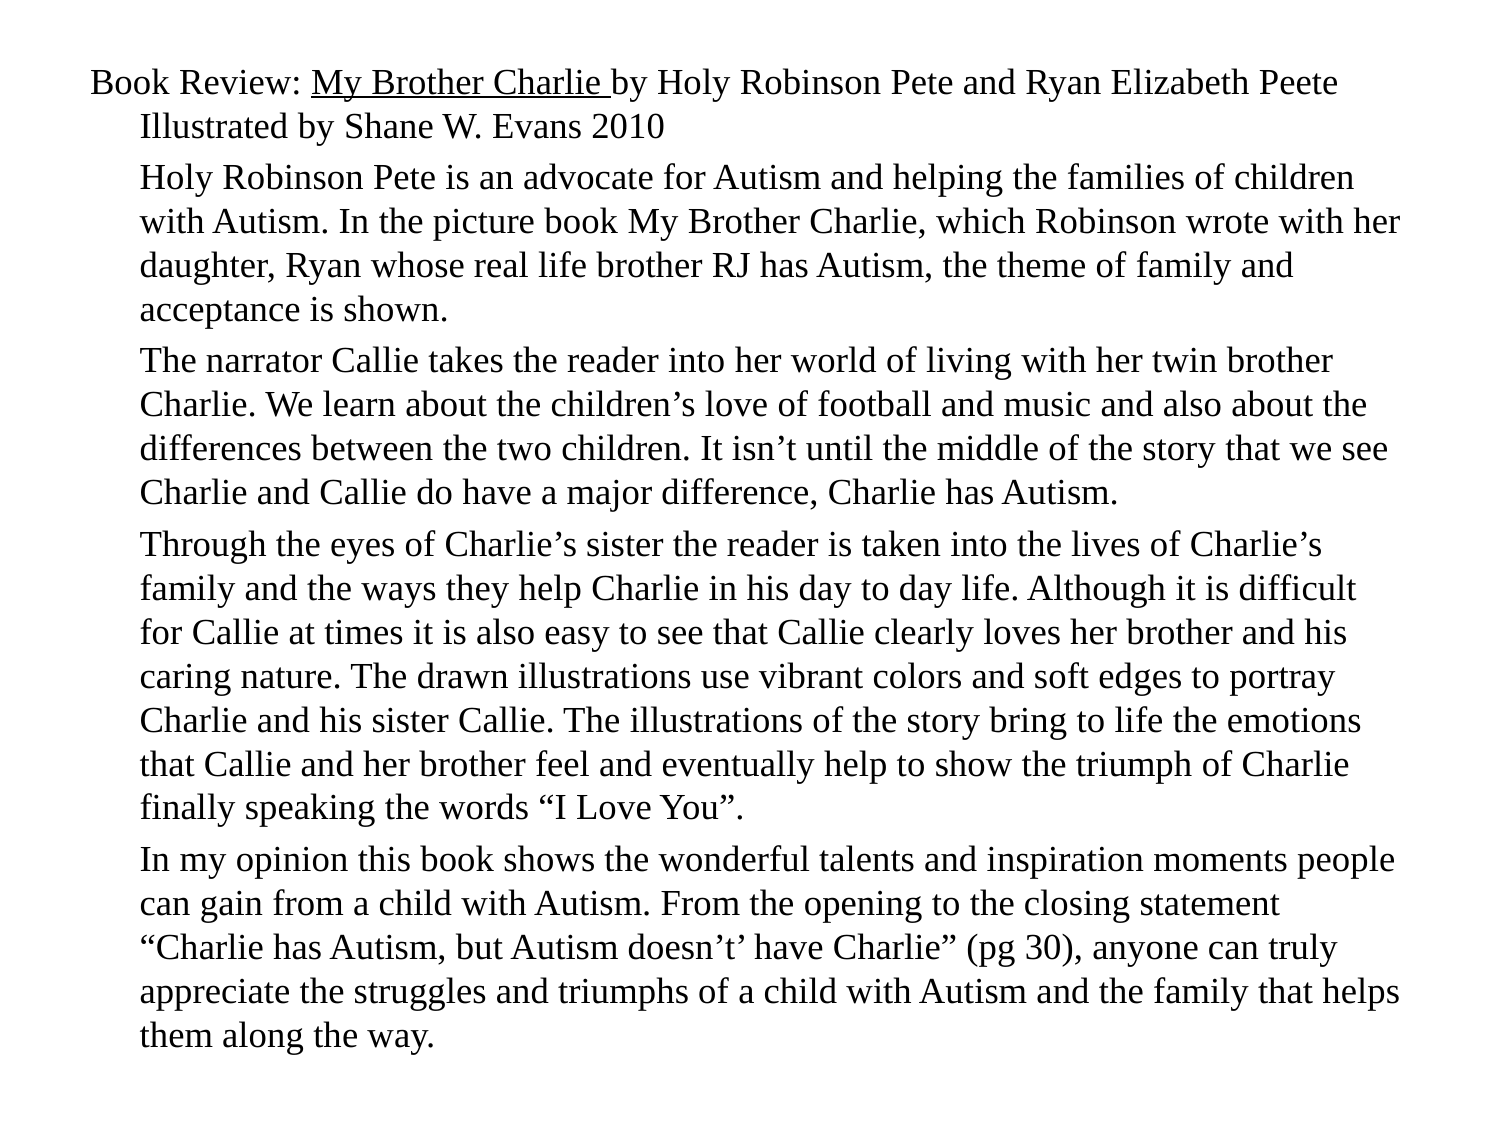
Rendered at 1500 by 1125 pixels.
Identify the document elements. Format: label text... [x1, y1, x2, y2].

list Book Review: My Brother Charlie by Holy Robinson Pete and Ryan Elizabeth Peete Illustrated by Shane W. Evans 2010 Holy Robinson Pete is an advocate for Autism and helping the families of children with Autism. In the picture book My Brother Charlie, which Robinson wrote with her daughter, Ryan whose real life brother RJ has Autism, the theme of family and acceptance is shown. The narrator Callie takes the reader into her world of living with her twin brother Charlie. We learn about the children’s love of football and music and also about the differences between the two children. It isn’t until the middle of the story that we see Charlie and Callie do have a major difference, Charlie has Autism. Through the eyes of Charlie’s sister the reader is taken into the lives of Charlie’s family and the ways they help Charlie in his day to day life. Although it is difficult for Callie at times it is also easy to see that Callie clearly loves her brother and his caring nature. The drawn illustrations use vibrant colors and soft edges to portray Charlie and his sister Callie. The illustrations of the story bring to life the emotions that Callie and her brother feel and eventually help to show the triumph of Charlie finally speaking the words “I Love You”. In my opinion this book shows the wonderful talents and inspiration moments people can gain from a child with Autism. From the opening to the closing statement “Charlie has Autism, but Autism doesn’t’ have Charlie” (pg 30), anyone can truly appreciate the struggles and triumphs of a child with Autism and the family that helps them along the way. [75, 50, 1425, 1075]
